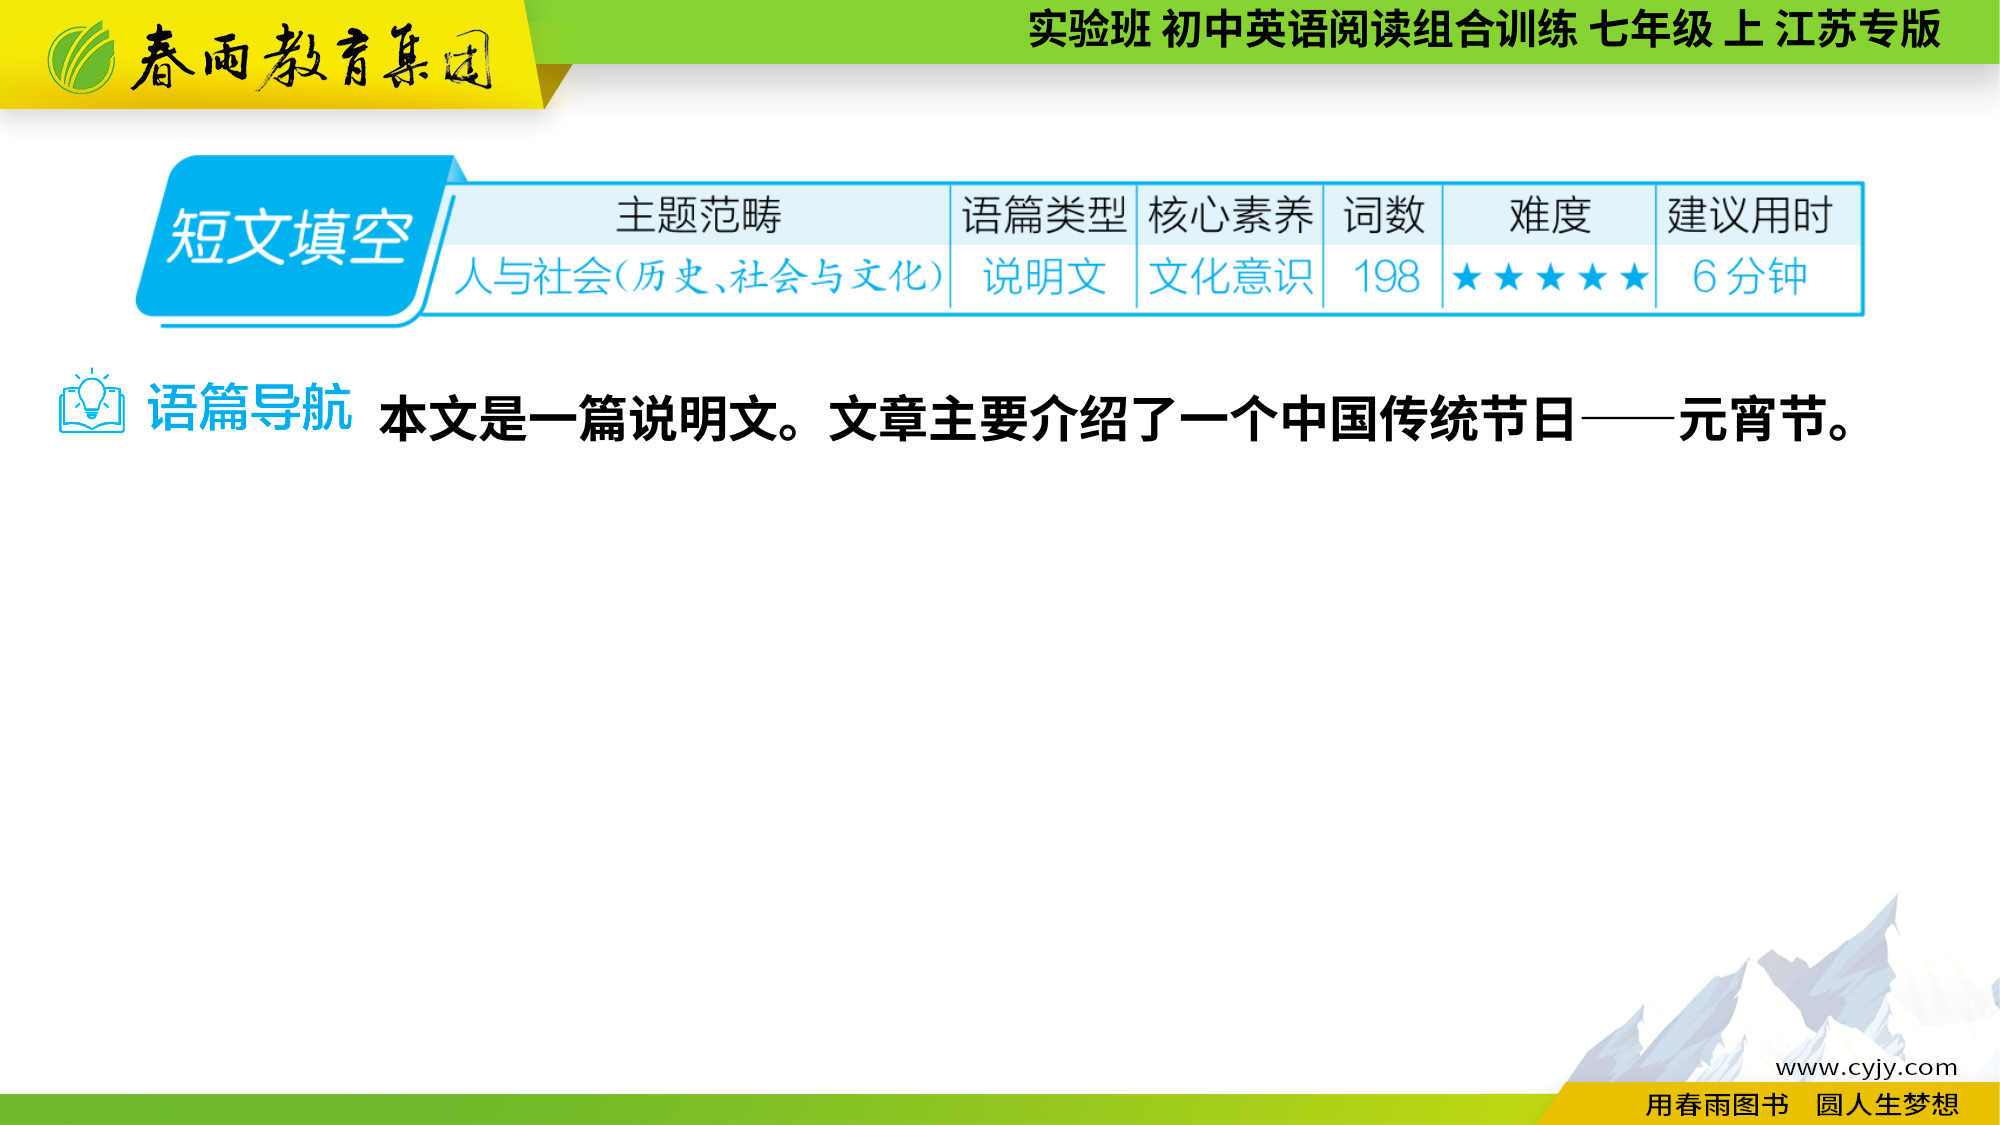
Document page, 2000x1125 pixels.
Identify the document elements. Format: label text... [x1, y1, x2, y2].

picture [0, 0, 2000, 1125]
list 本文是一篇说明文。文章主要介绍了一个中国传统节日——元宵节。 [59, 350, 1944, 445]
